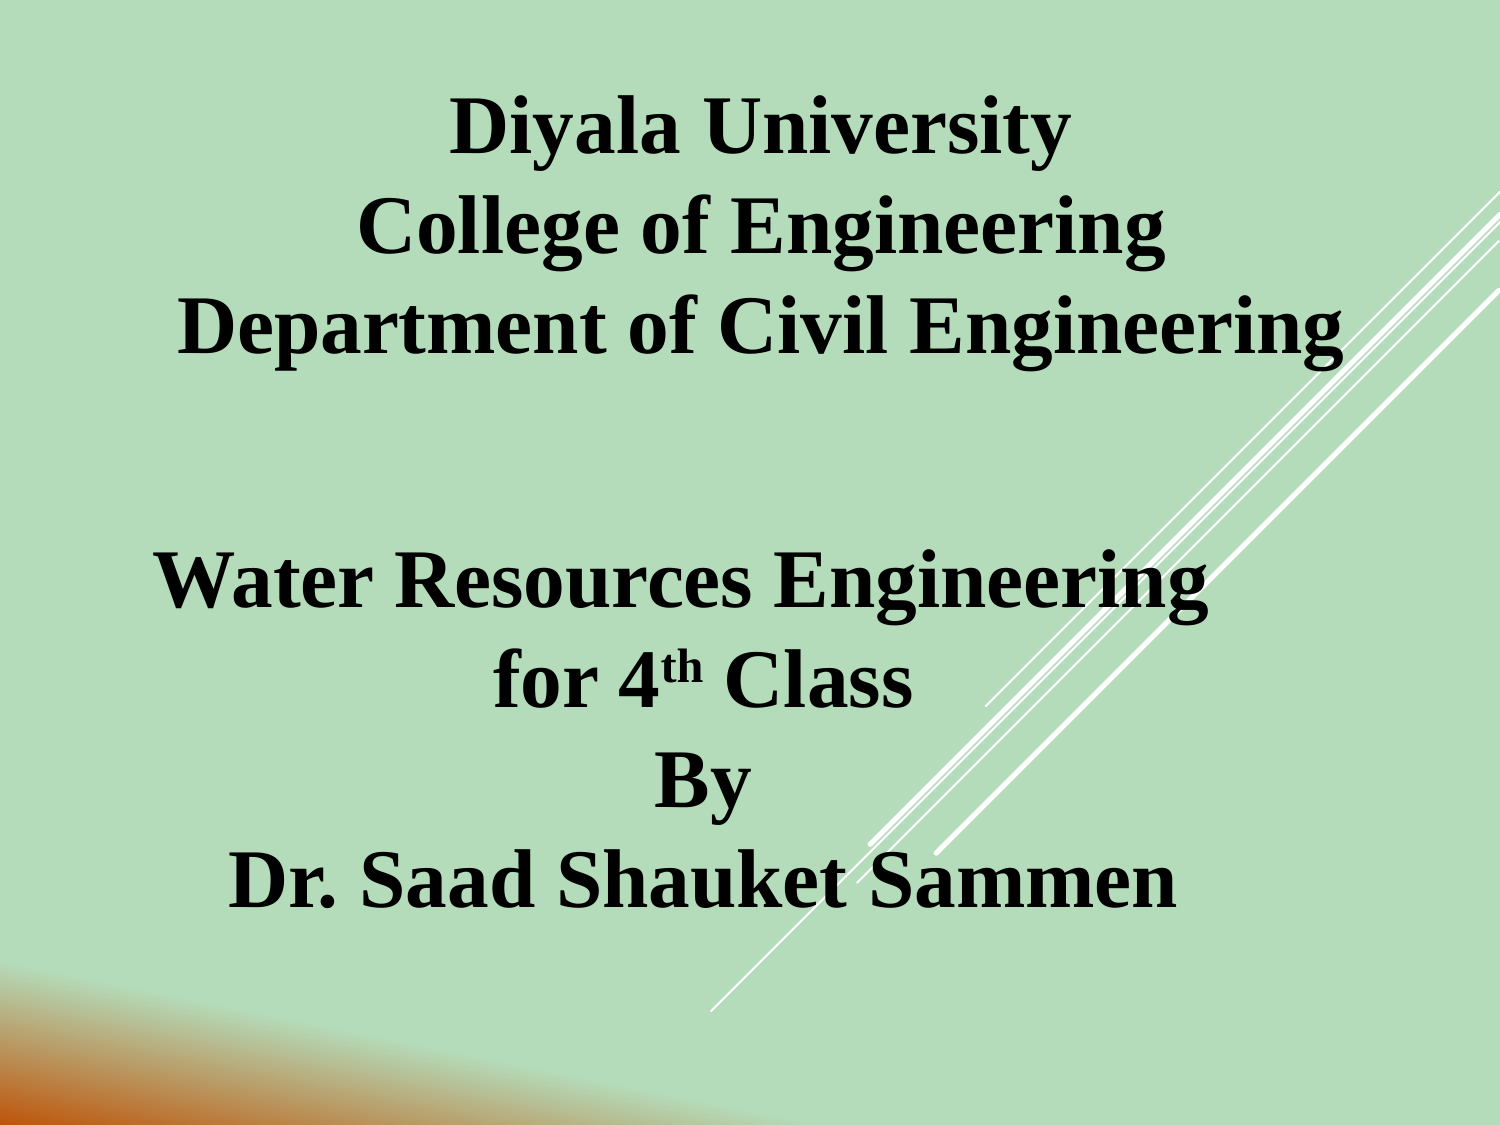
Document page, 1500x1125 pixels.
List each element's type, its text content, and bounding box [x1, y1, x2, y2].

text_box Water Resources Engineering for 4th Class By Dr. Saad Shauket Sammen [138, 516, 1269, 932]
text_box Diyala University College of Engineering Department of Civil Engineering [87, 62, 1415, 378]
